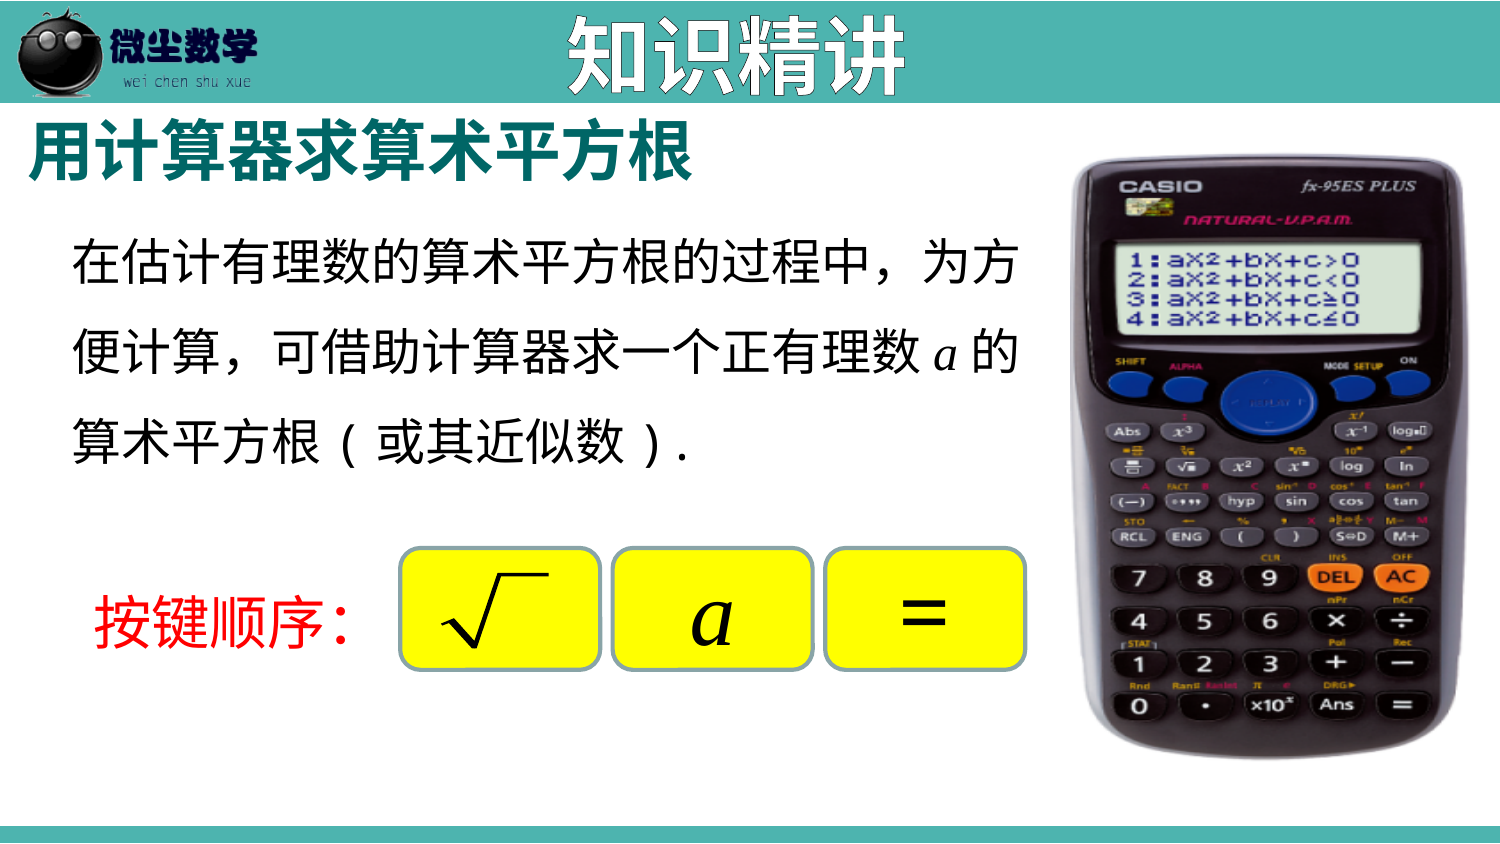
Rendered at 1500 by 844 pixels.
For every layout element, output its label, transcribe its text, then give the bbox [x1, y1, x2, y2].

text_box 在估计有理数的算术平方根的过程中，为方便计算，可借助计算器求一个正有理数a的算术平方根(或其近似数). [56, 193, 1046, 478]
text_box a [612, 547, 813, 670]
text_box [400, 547, 601, 670]
picture [0, 1, 1500, 843]
text_box 知识精讲 [554, 0, 920, 111]
text_box 按键顺序： [78, 579, 400, 664]
text_box 用计算器求算术平方根 [12, 101, 710, 196]
text_box = [825, 547, 1026, 670]
